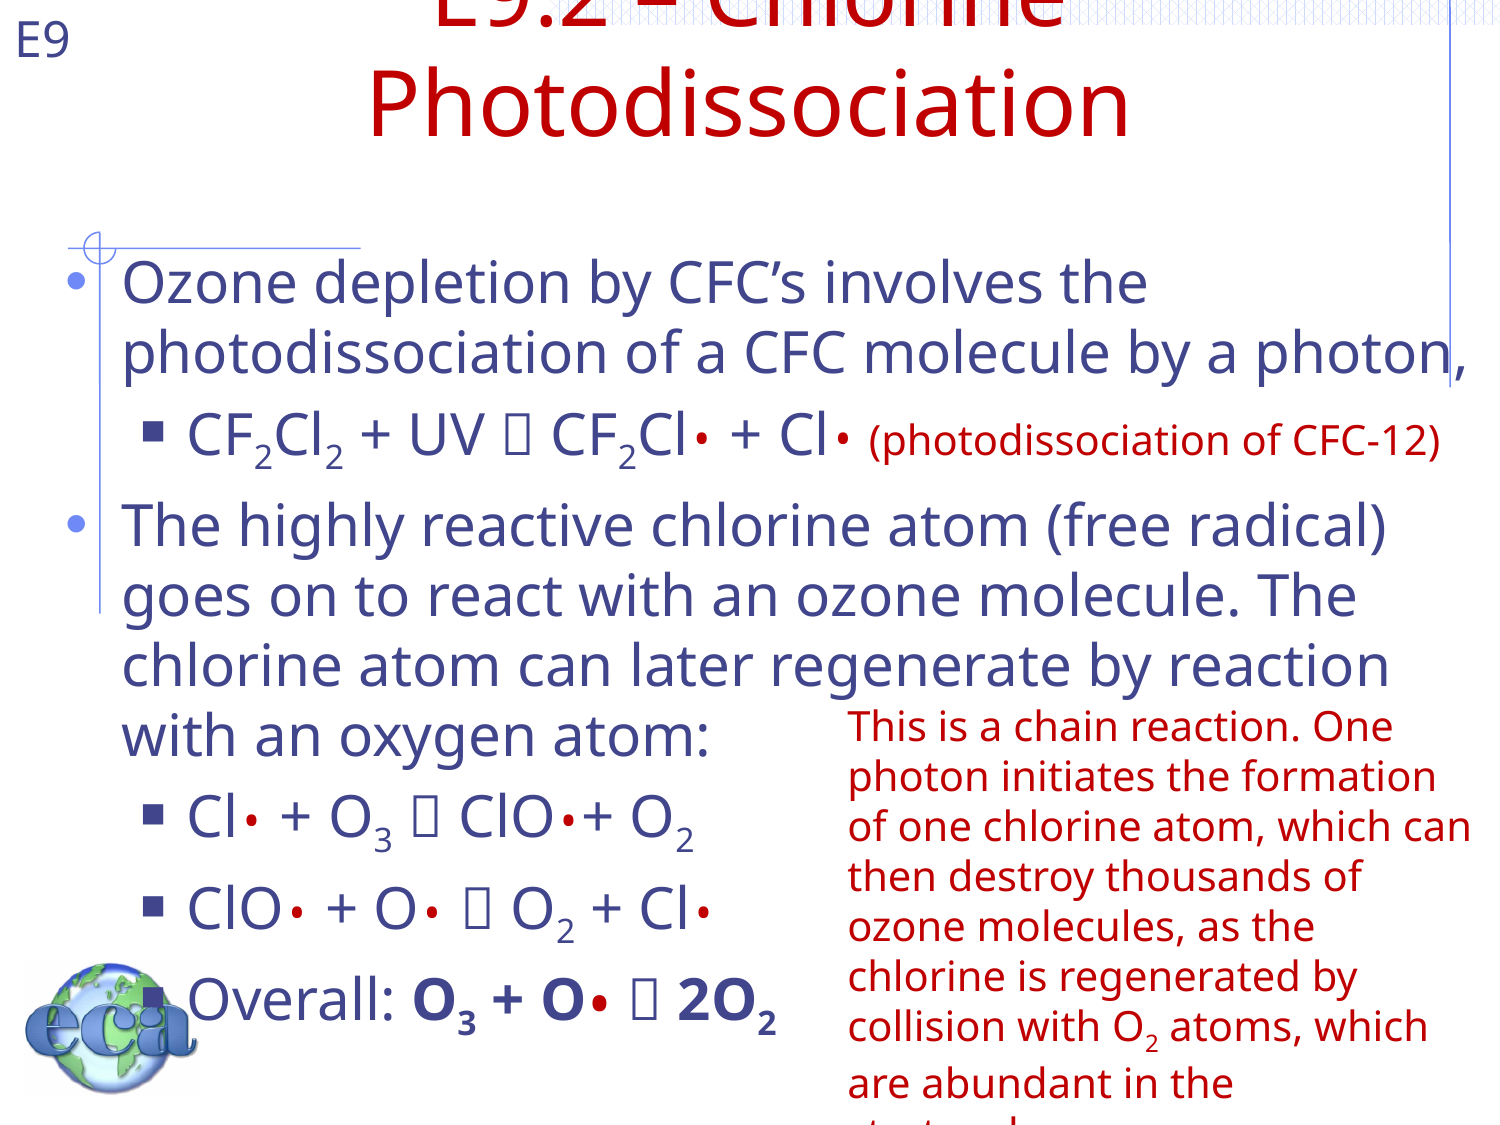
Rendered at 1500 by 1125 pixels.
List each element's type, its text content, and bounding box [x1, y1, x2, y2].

list Ozone depletion by CFC’s involves the photodissociation of a CFC molecule by a photon, CF2Cl2 + UV  CF2Cl• + Cl• (photodissociation of CFC-12) The highly reactive chlorine atom (free radical) goes on to react with an ozone molecule. The chlorine atom can later regenerate by reaction with an oxygen atom: Cl• + O3  ClO•+ O2 ClO• + O•  O2 + Cl• Overall: O3 + O•  2O2 [49, 237, 1500, 976]
text_box This is a chain reaction. One photon initiates the formation of one chlorine atom, which can then destroy thousands of ozone molecules, as the chlorine is regenerated by collision with O2 atoms, which are abundant in the stratosphere. [832, 692, 1500, 1125]
title E9.2 – Chlorine Photodissociation [37, 24, 1463, 163]
picture [23, 960, 200, 1096]
